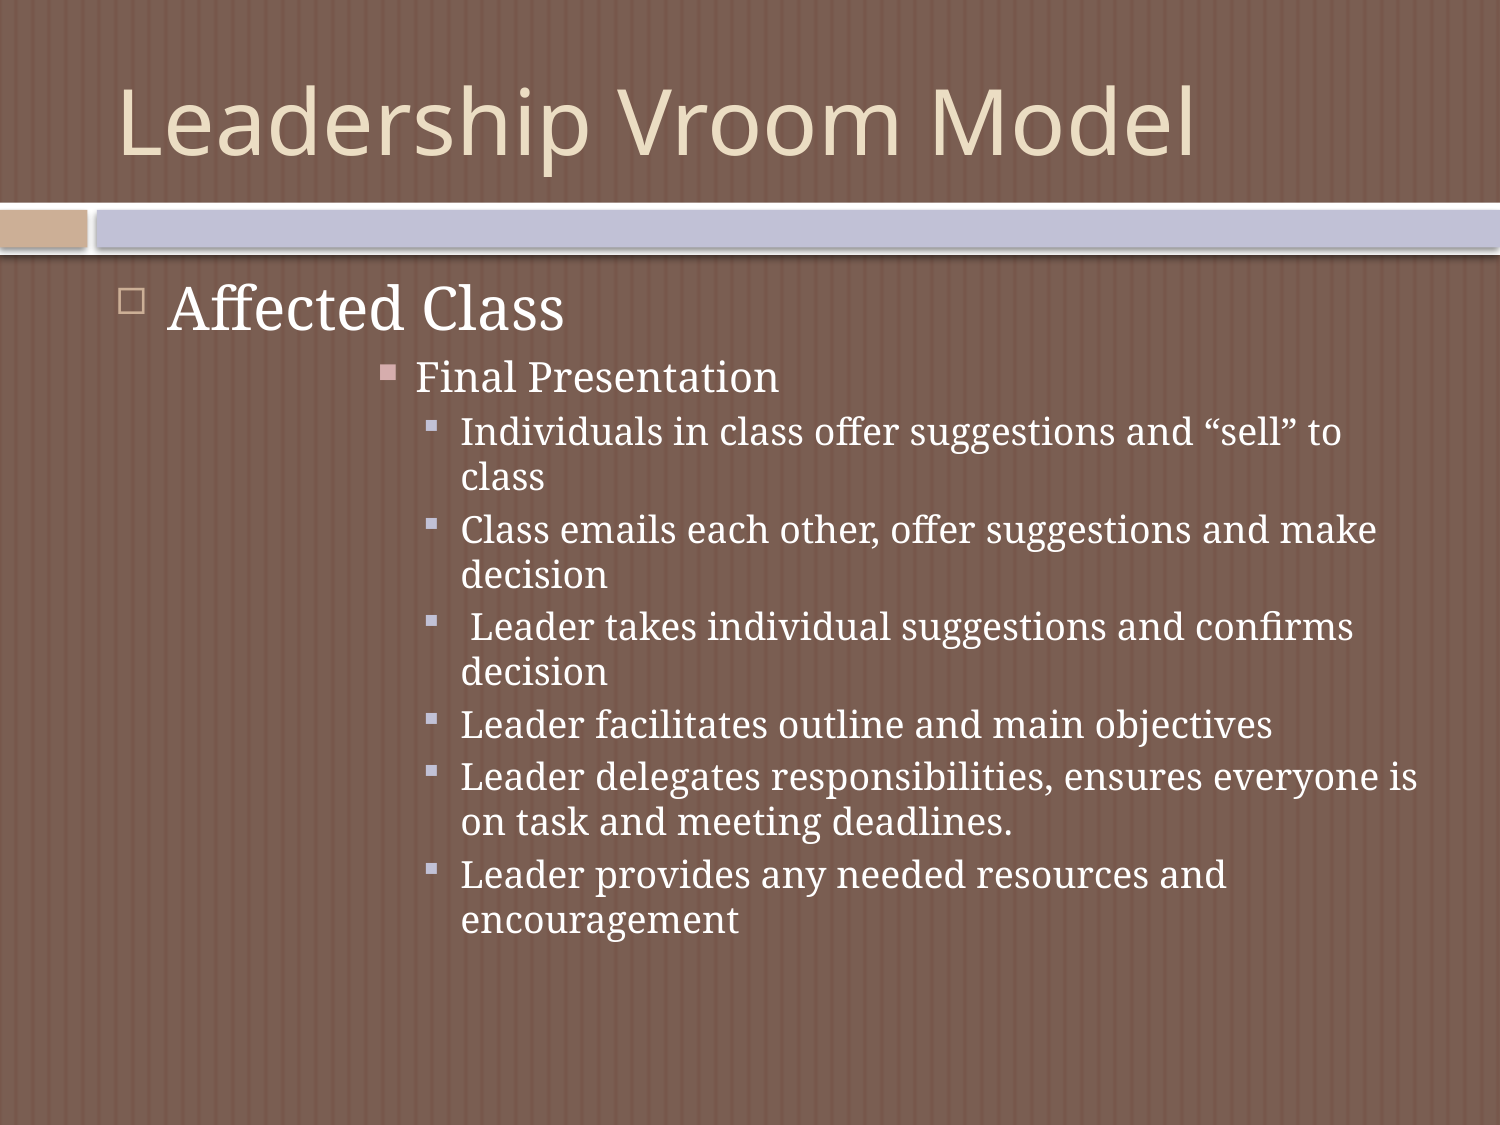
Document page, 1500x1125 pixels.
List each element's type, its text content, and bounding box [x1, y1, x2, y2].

title Leadership Vroom Model [100, 37, 1439, 201]
list Affected Class Final Presentation Individuals in class offer suggestions and “sell” to class Class emails each other, offer suggestions and make decision Leader takes individual suggestions and confirms decision Leader facilitates outline and main objectives Leader delegates responsibilities, ensures everyone is on task and meeting deadlines. Leader provides any needed resources and encouragement [100, 262, 1439, 1001]
